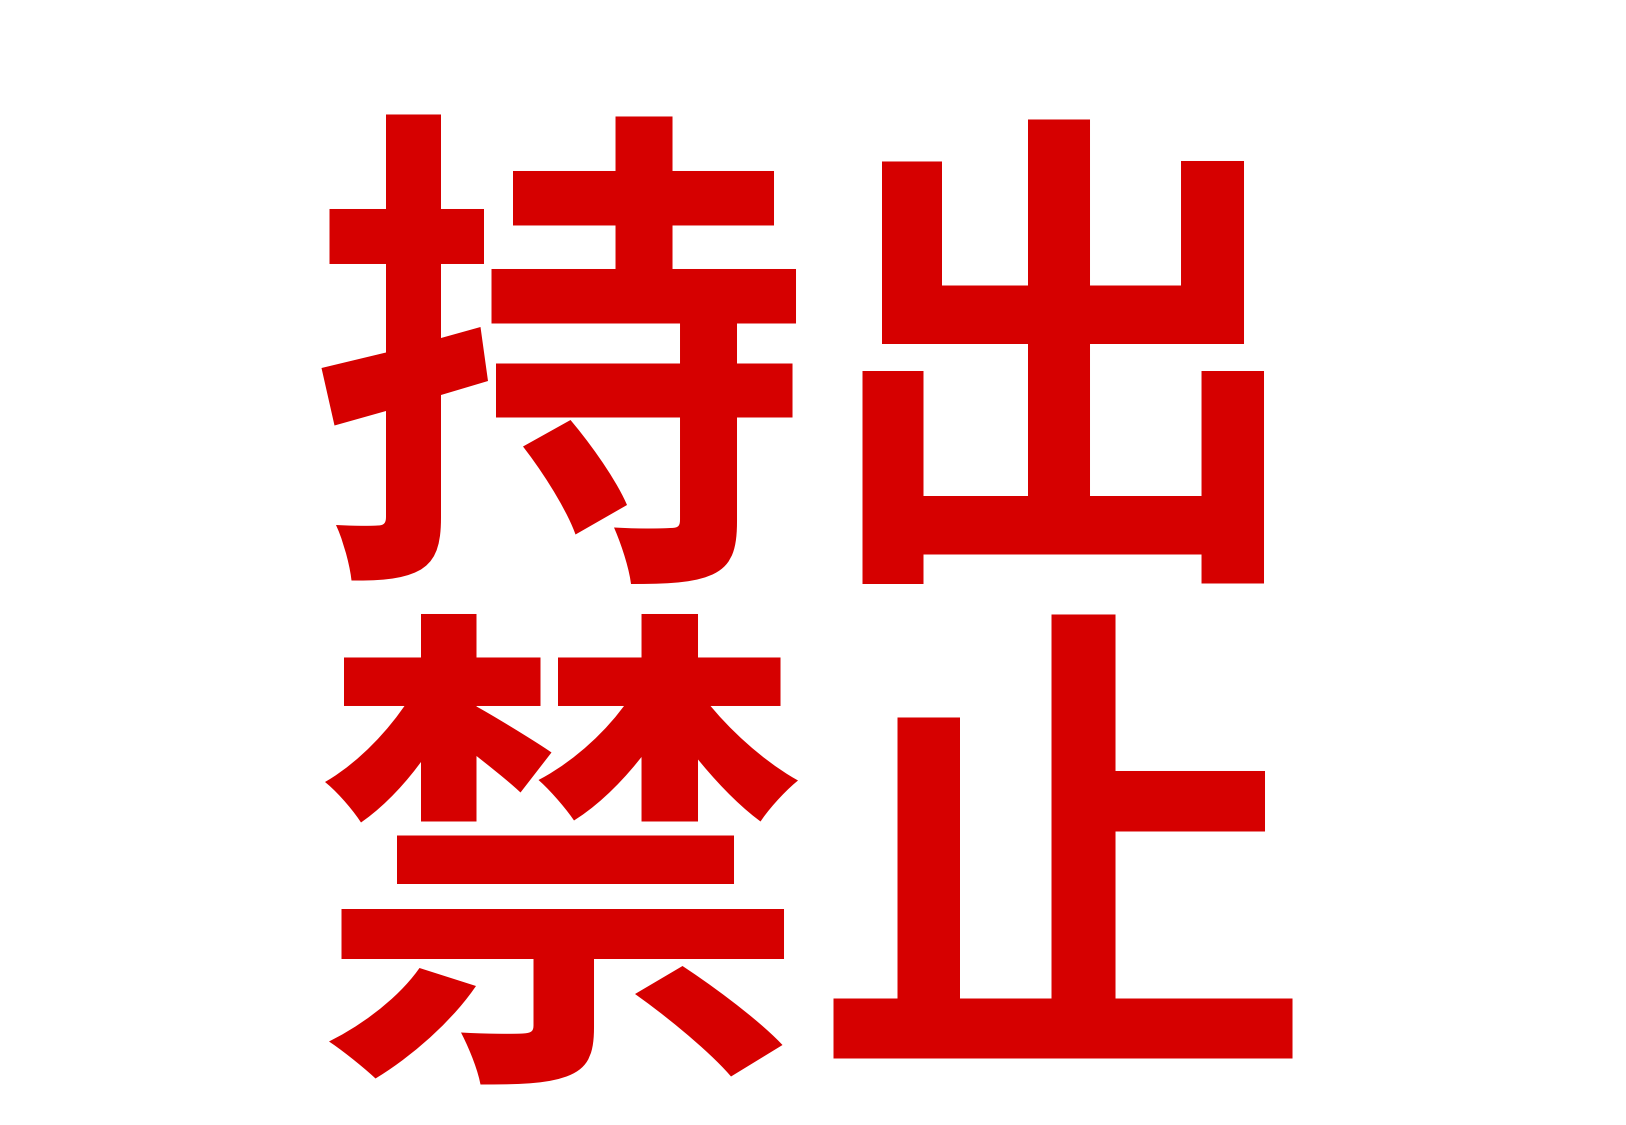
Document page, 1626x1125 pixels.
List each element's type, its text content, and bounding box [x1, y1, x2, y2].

text_box 持出 禁止 [0, 132, 1625, 1125]
